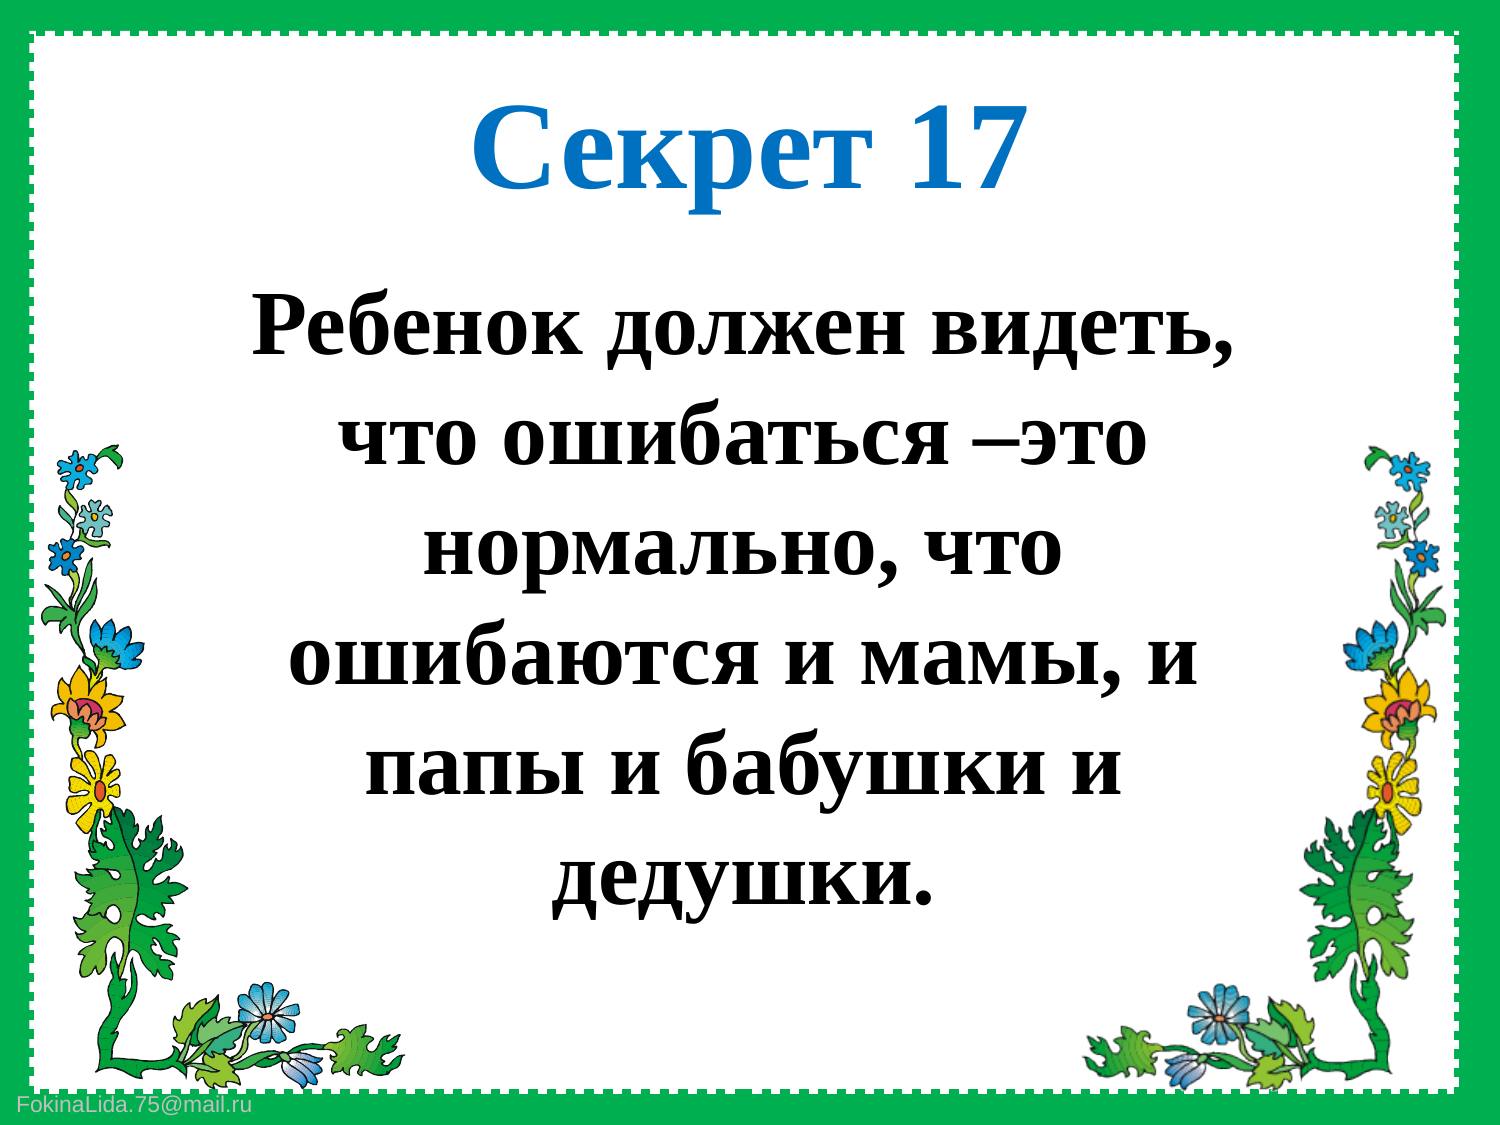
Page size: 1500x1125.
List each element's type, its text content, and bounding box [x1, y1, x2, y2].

title Секрет 17 [75, 45, 1425, 233]
list Ребенок должен видеть, что ошибаться –это нормально, что ошибаются и мамы, и папы и бабушки и дедушки. [171, 255, 1317, 1005]
picture [1080, 444, 1448, 1093]
